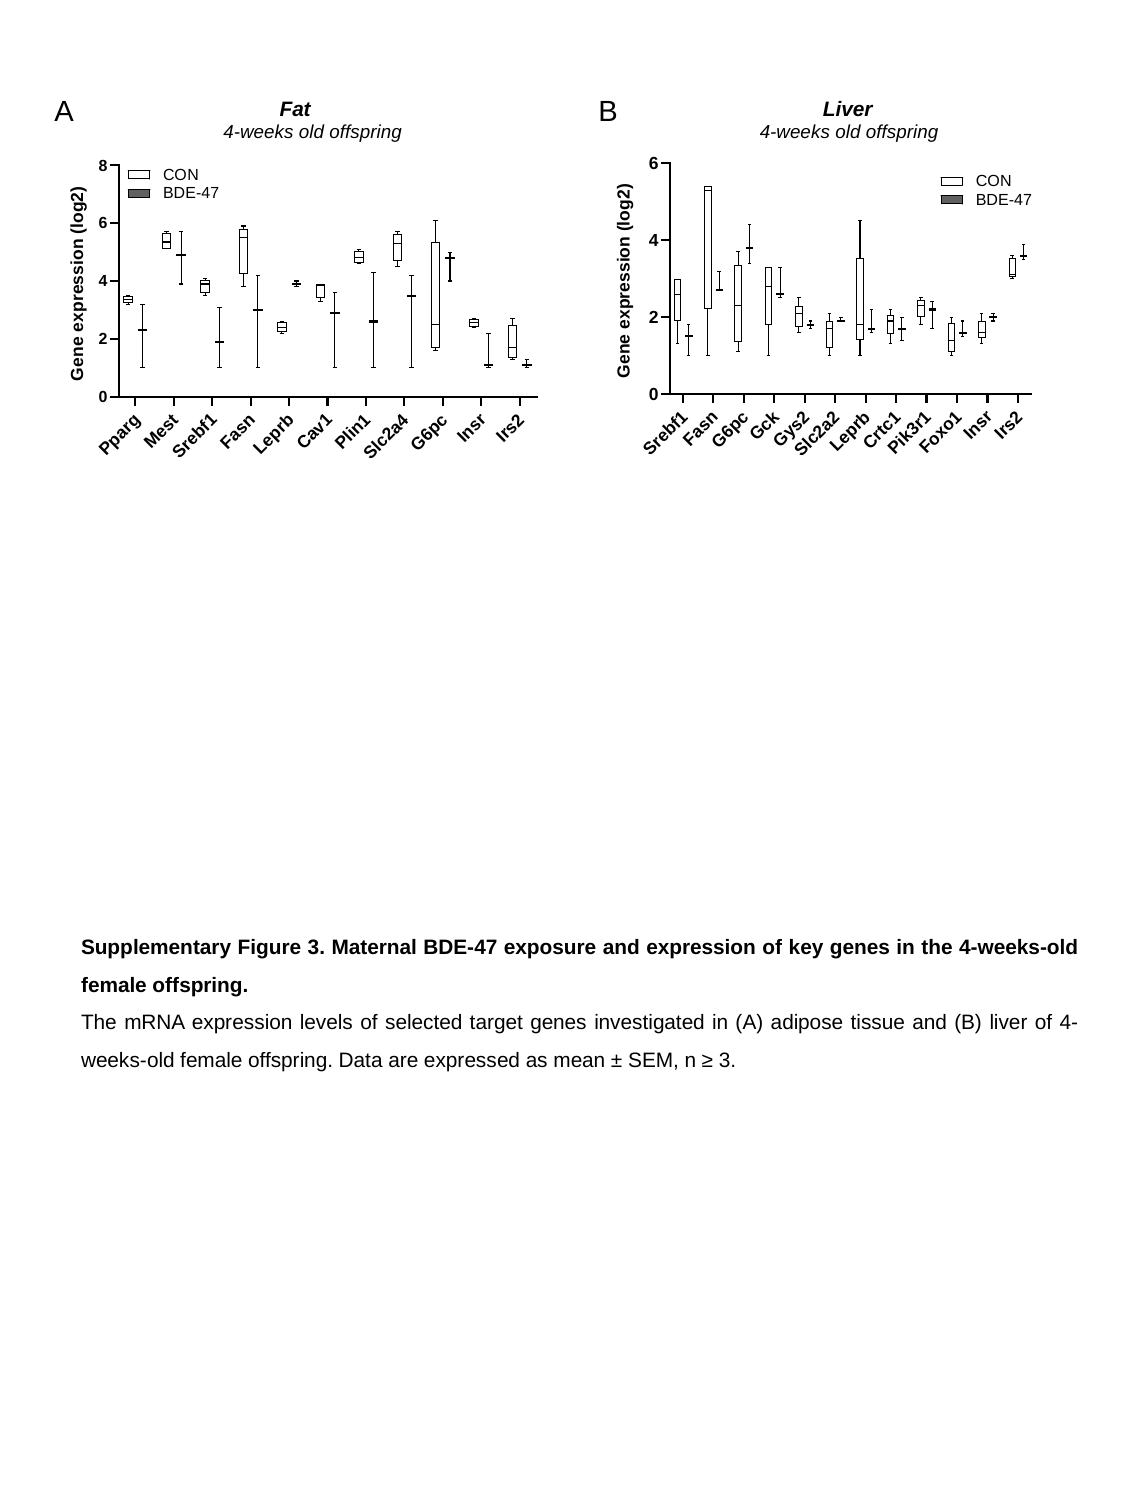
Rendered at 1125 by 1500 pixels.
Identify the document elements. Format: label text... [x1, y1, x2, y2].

text_box 4-weeks old offspring [745, 112, 954, 131]
text_box Supplementary Figure 3. Maternal BDE-47 exposure and expression of key genes in the 4-weeks-old female offspring. The mRNA expression levels of selected target genes investigated in (A) adipose tissue and (B) liver of 4-weeks-old female offspring. Data are expressed as mean ± SEM, n ≥ 3. [66, 914, 1094, 1079]
picture [598, 132, 1048, 472]
text_box A [39, 85, 89, 135]
text_box Liver [808, 88, 888, 112]
text_box B [583, 85, 633, 135]
text_box 4-weeks old offspring [208, 112, 417, 134]
text_box Fat [264, 88, 326, 112]
picture [51, 135, 548, 475]
